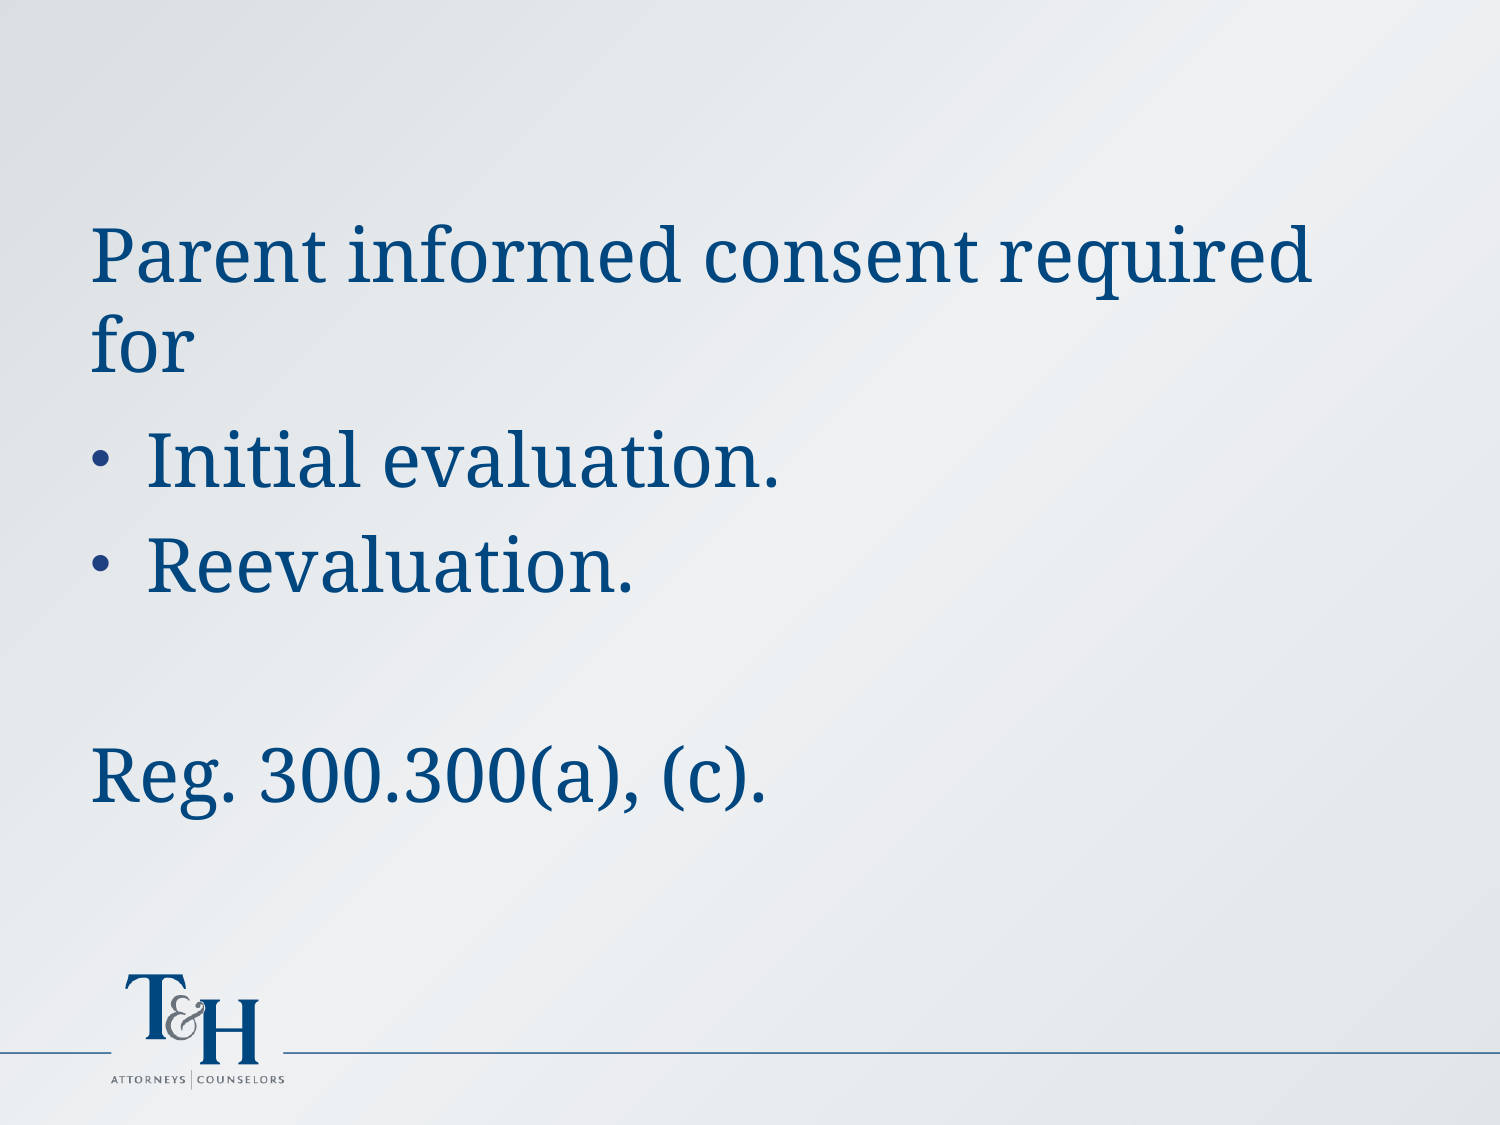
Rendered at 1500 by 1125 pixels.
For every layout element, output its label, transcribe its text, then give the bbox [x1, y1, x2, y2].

picture [0, 0, 1500, 1125]
list Parent informed consent required for Initial evaluation. Reevaluation. Reg. 300.300(a), (c). [74, 199, 1413, 838]
